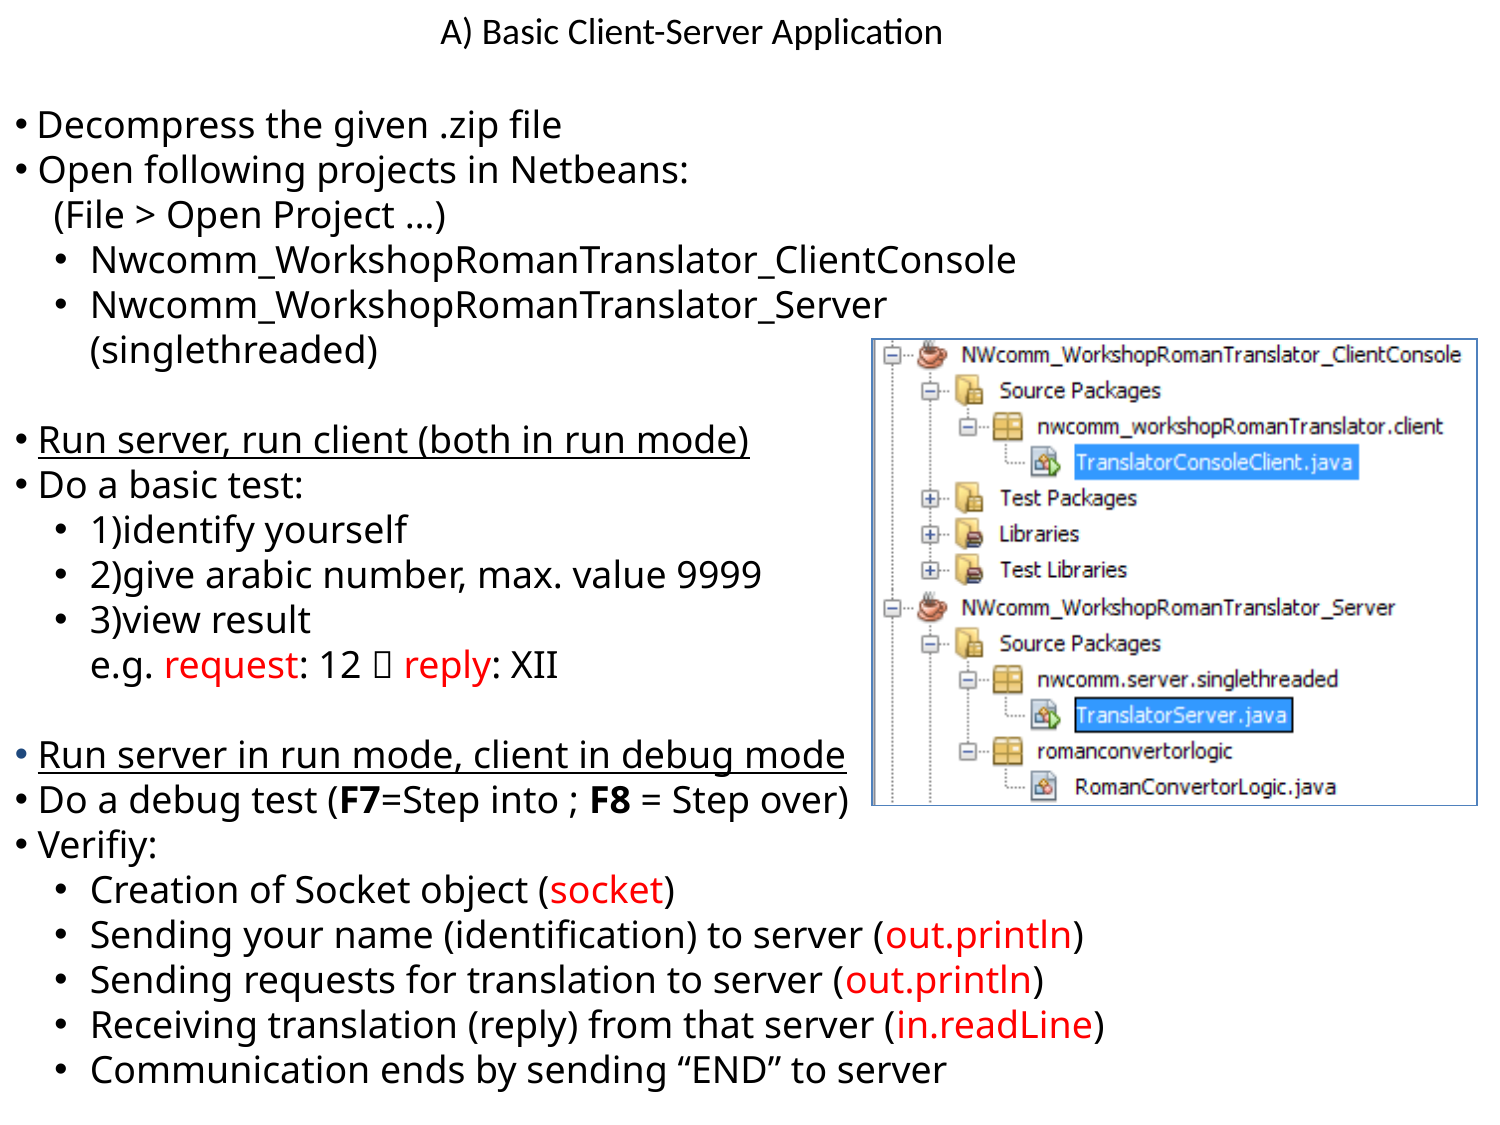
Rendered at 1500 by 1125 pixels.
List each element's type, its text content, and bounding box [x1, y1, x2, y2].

text_box Decompress the given .zip file Open following projects in Netbeans: (File > Open Project …) Nwcomm_WorkshopRomanTranslator_ClientConsole Nwcomm_WorkshopRomanTranslator_Server (singlethreaded) Run server, run client (both in run mode) Do a basic test: 1)identify yourself 2)give arabic number, max. value 9999 3)view result e.g. request: 12  reply: XII Run server in run mode, client in debug mode Do a debug test (F7=Step into ; F8 = Step over) Verifiy: Creation of Socket object (socket) Sending your name (identification) to server (out.println) Sending requests for translation to server (out.println) Receiving translation (reply) from that server (in.readLine) Communication ends by sending “END” to server [0, 93, 1207, 1125]
picture [872, 339, 1477, 805]
text_box A) Basic Client-Server Application [425, 0, 959, 60]
